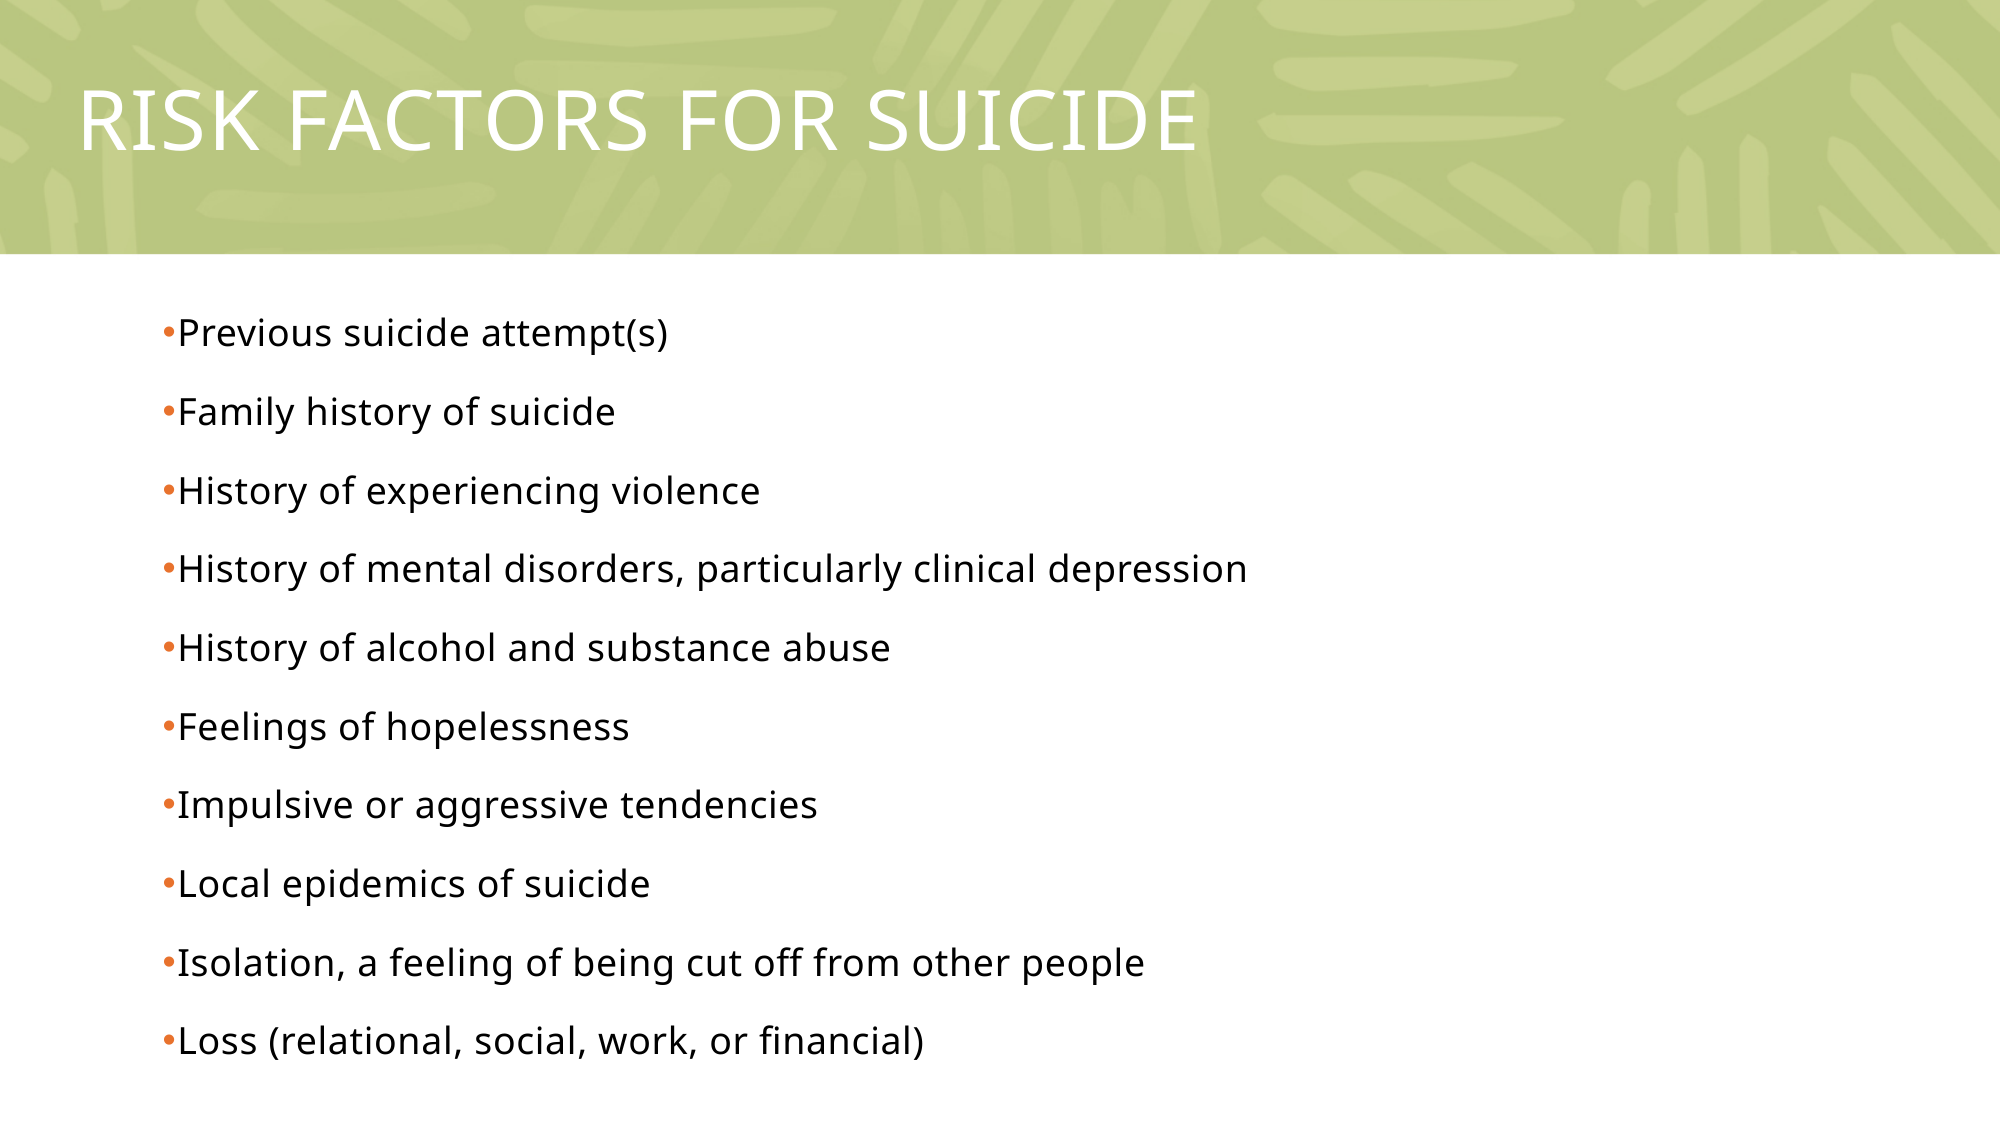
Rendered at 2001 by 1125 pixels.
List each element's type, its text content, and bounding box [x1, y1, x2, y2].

title RISK FACTORS FOR SUICIDE [61, 33, 1938, 220]
picture [0, 0, 2000, 1125]
list Previous suicide attempt(s) Family history of suicide History of experiencing violence History of mental disorders, particularly clinical depression History of alcohol and substance abuse Feelings of hopelessness Impulsive or aggressive tendencies Local epidemics of suicide Isolation, a feeling of being cut off from other people Loss (relational, social, work, or financial) [154, 297, 1750, 958]
